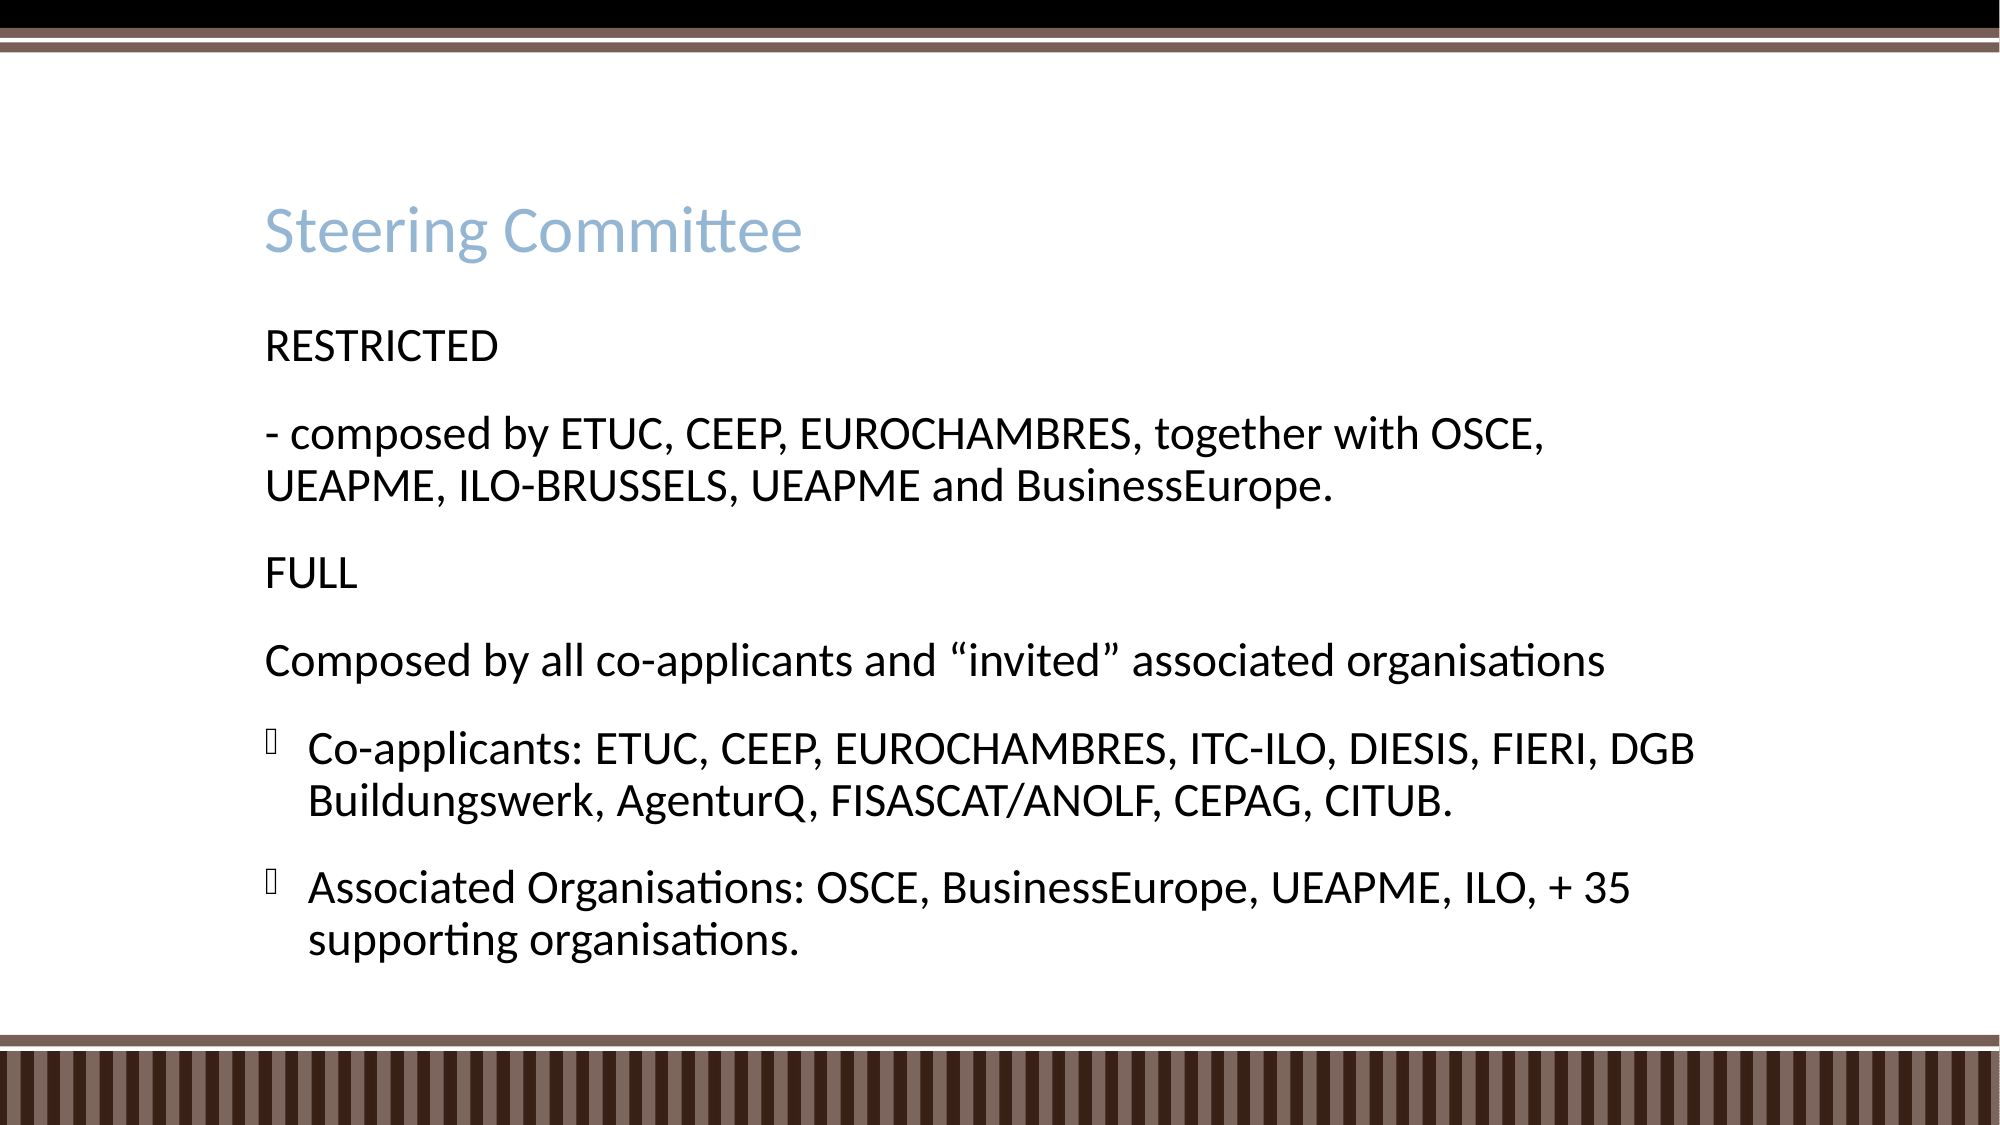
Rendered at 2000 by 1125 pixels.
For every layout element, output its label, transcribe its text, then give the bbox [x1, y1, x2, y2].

title Steering Committee [249, 99, 1750, 275]
list RESTRICTED - composed by ETUC, CEEP, EUROCHAMBRES, together with OSCE, UEAPME, ILO-BRUSSELS, UEAPME and BusinessEurope. FULL Composed by all co-applicants and “invited” associated organisations Co-applicants: ETUC, CEEP, EUROCHAMBRES, ITC-ILO, DIESIS, FIERI, DGB Buildungswerk, AgenturQ, FISASCAT/ANOLF, CEPAG, CITUB. Associated Organisations: OSCE, BusinessEurope, UEAPME, ILO, + 35 supporting organisations. [249, 312, 1750, 976]
